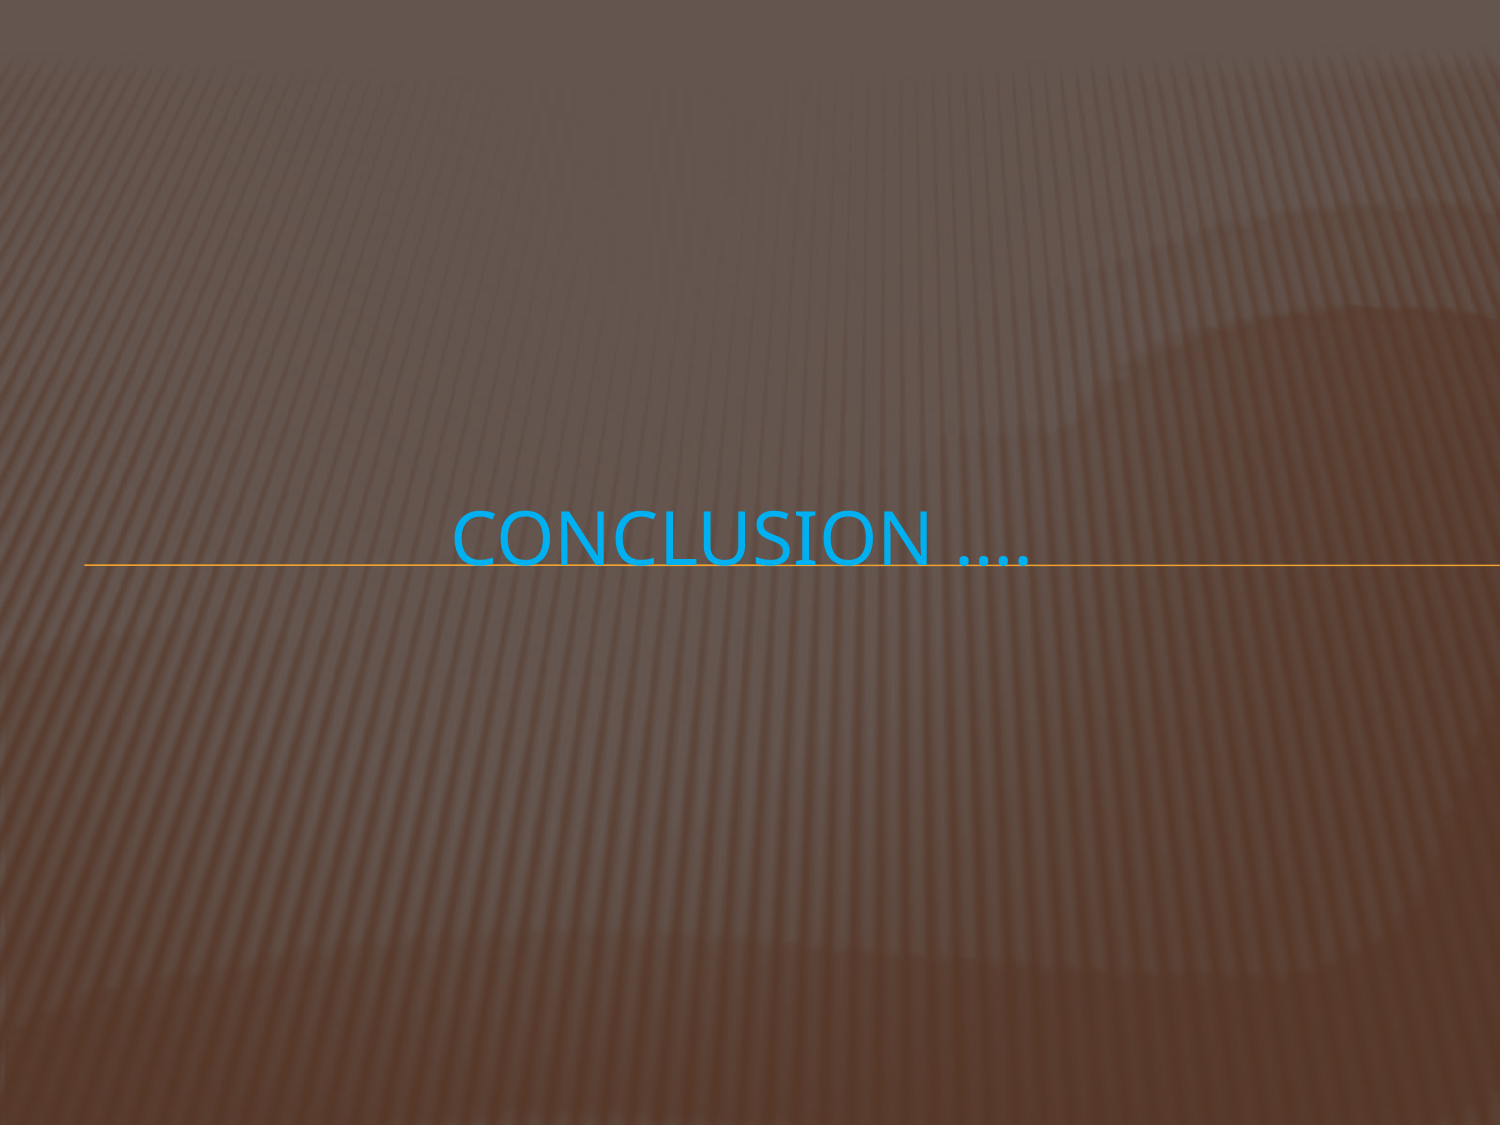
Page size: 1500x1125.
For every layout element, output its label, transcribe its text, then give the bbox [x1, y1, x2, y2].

title Conclusion …. [29, 483, 1455, 678]
